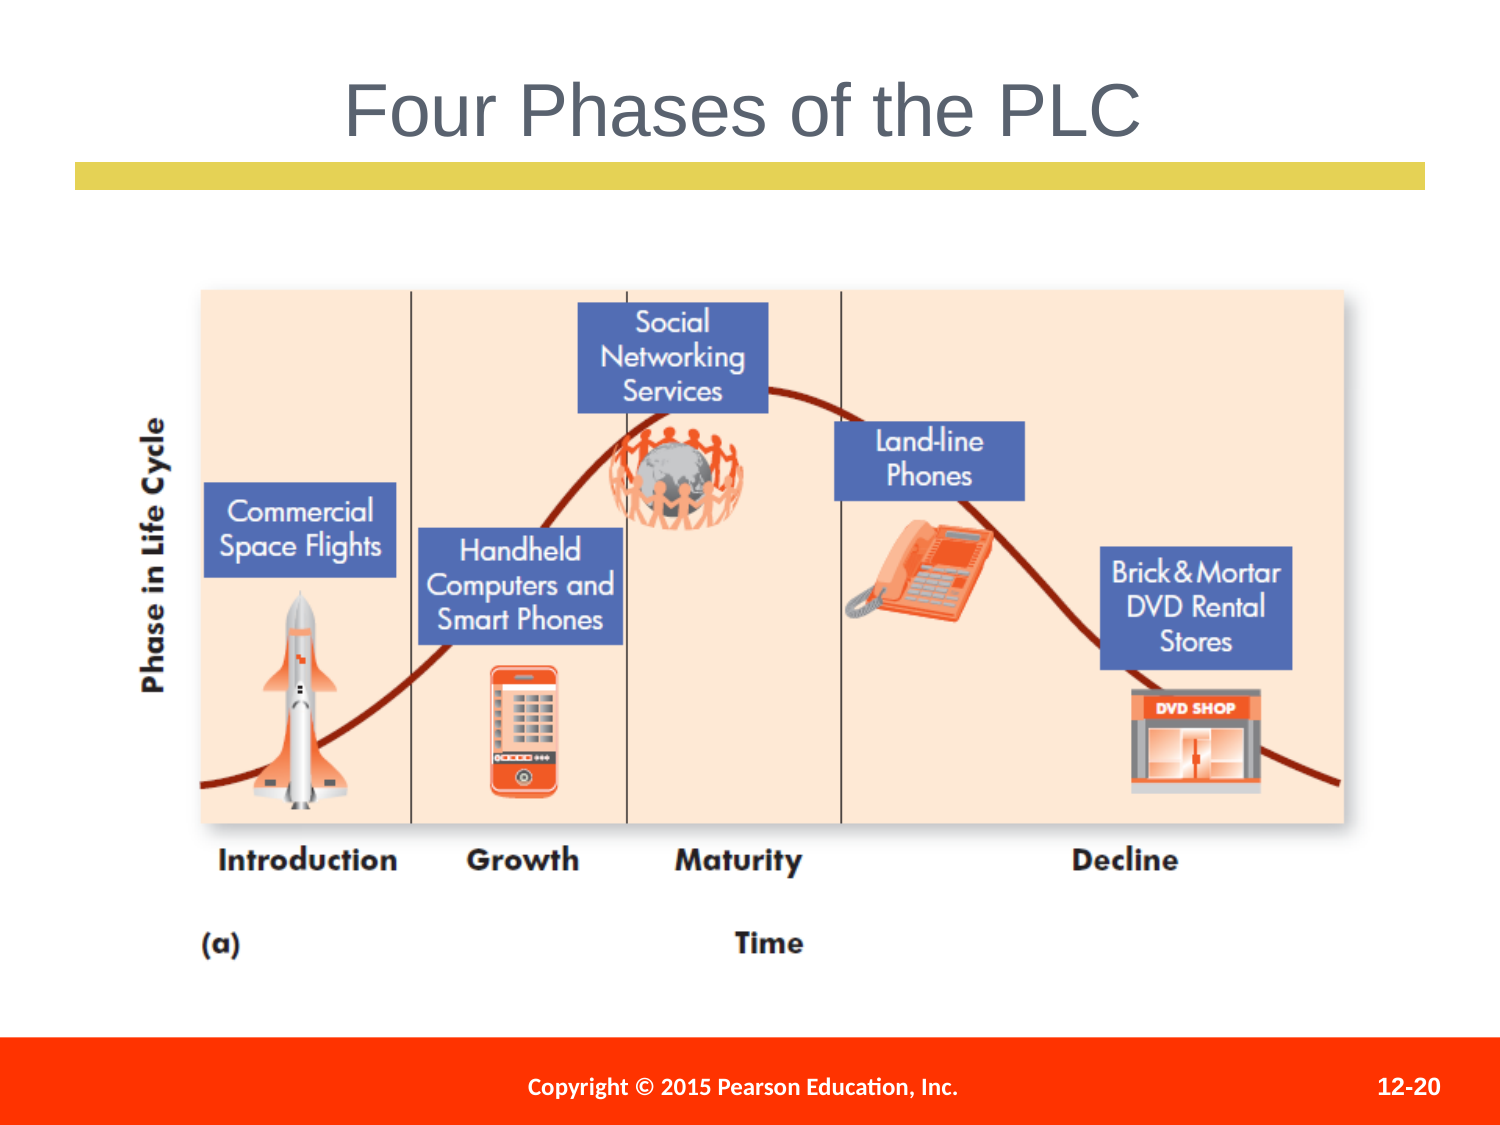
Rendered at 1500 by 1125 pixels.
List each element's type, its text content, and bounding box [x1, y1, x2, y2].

picture [101, 251, 1399, 963]
title Four Phases of the PLC [49, 12, 1438, 201]
